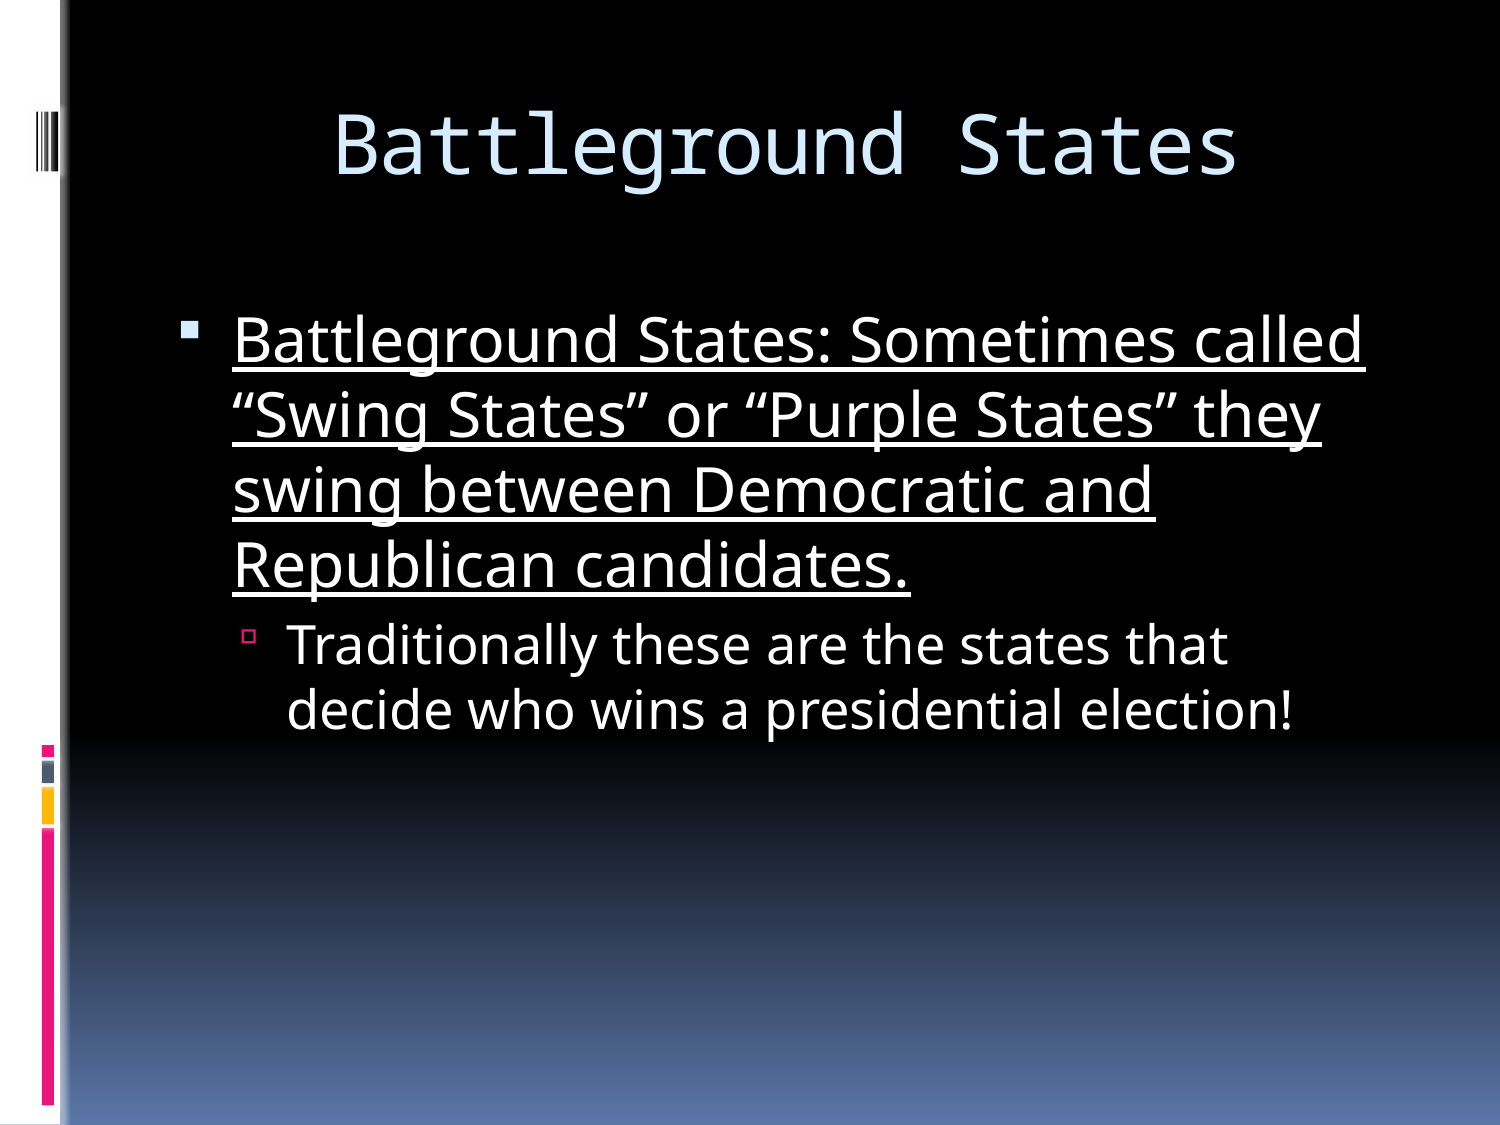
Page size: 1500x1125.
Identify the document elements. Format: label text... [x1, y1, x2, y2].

title Battleground States [150, 83, 1425, 234]
list Battleground States: Sometimes called “Swing States” or “Purple States” they swing between Democratic and Republican candidates. Traditionally these are the states that decide who wins a presidential election! [150, 292, 1425, 1043]
